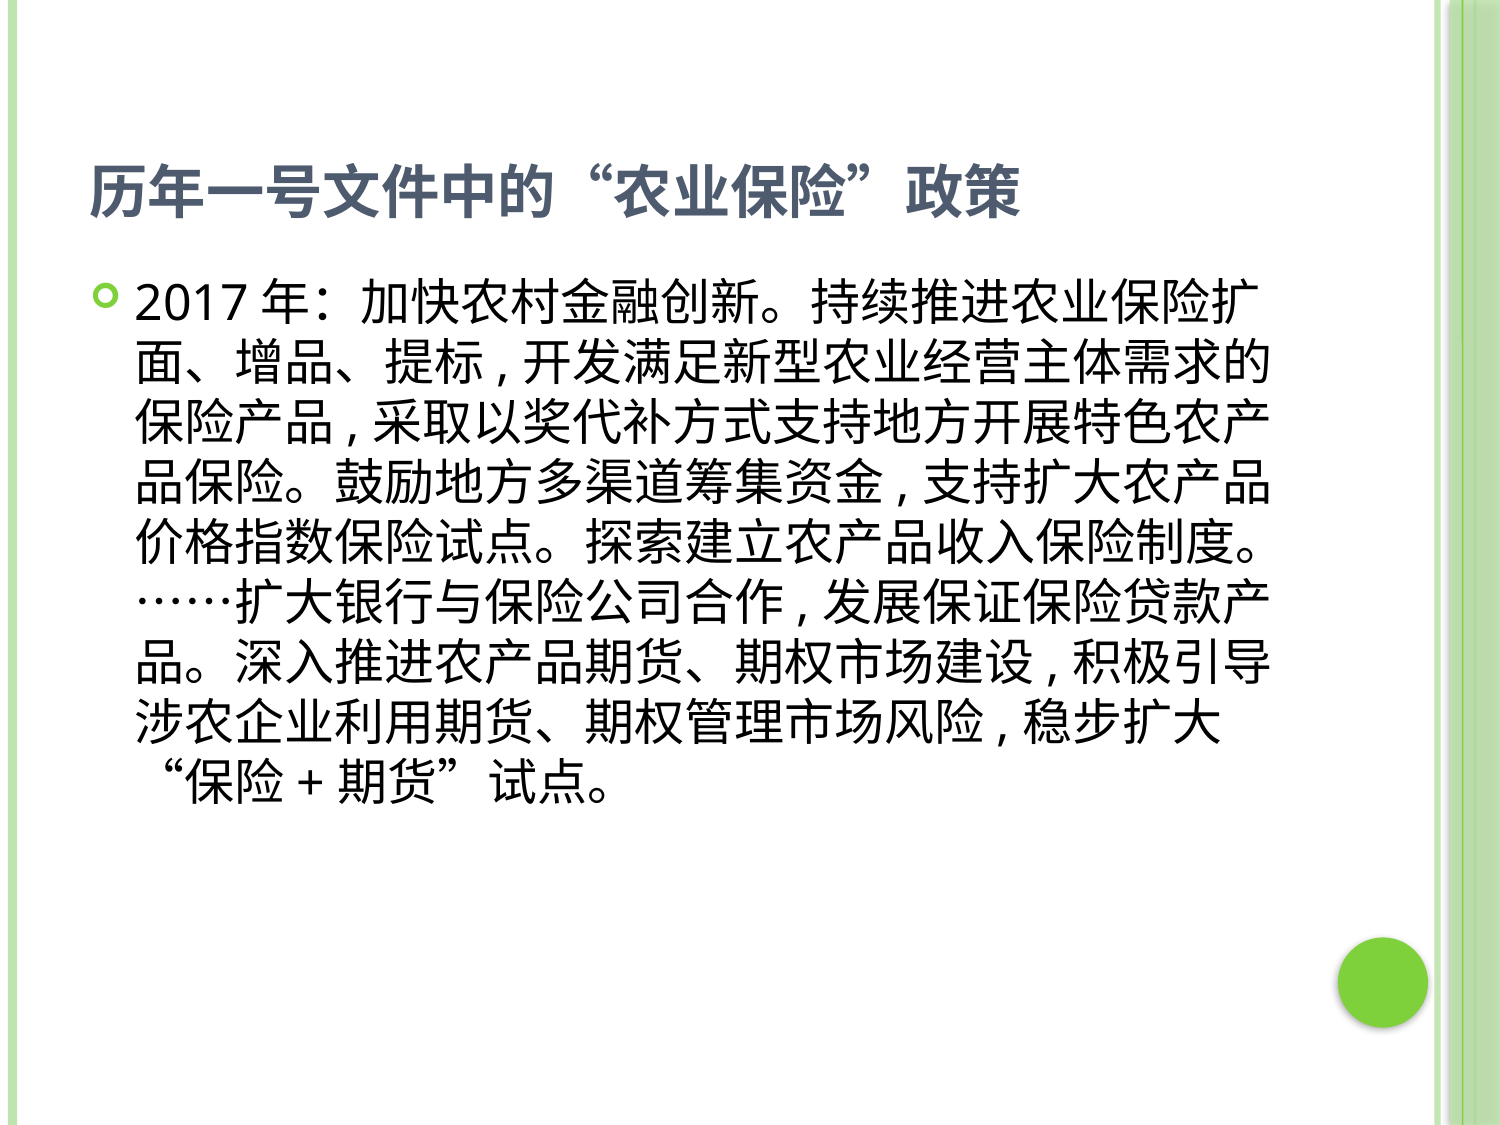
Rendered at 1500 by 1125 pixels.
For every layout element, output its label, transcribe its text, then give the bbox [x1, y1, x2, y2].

title 历年一号文件中的“农业保险”政策 [75, 45, 1300, 233]
list 2017年：加快农村金融创新。持续推进农业保险扩面、增品、提标,开发满足新型农业经营主体需求的保险产品,采取以奖代补方式支持地方开展特色农产品保险。鼓励地方多渠道筹集资金,支持扩大农产品价格指数保险试点。探索建立农产品收入保险制度。……扩大银行与保险公司合作,发展保证保险贷款产品。深入推进农产品期货、期权市场建设,积极引导涉农企业利用期货、期权管理市场风险,稳步扩大“保险+期货”试点。 [74, 262, 1301, 1063]
